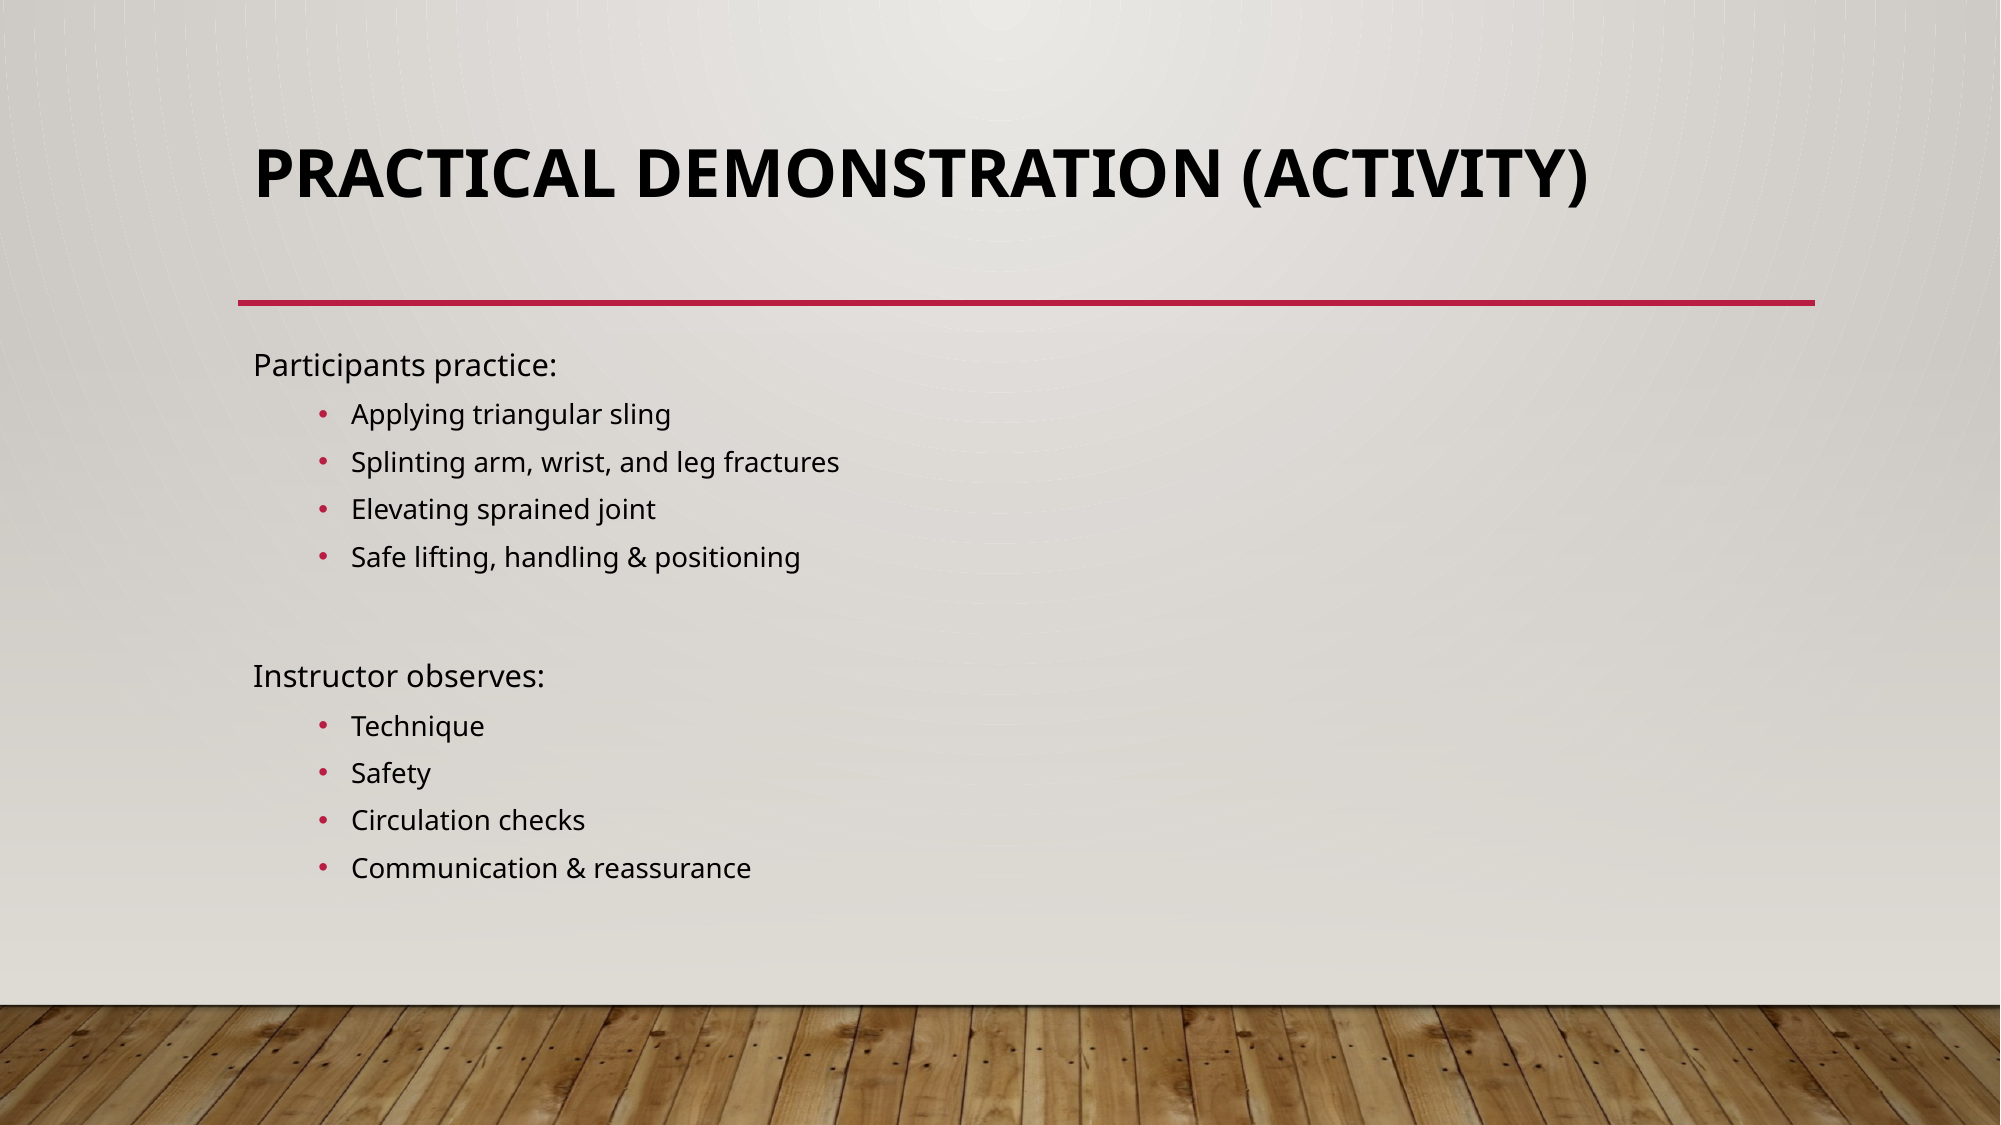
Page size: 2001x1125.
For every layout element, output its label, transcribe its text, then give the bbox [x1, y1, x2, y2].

picture [0, 1005, 2000, 1125]
list Participants practice: Applying triangular sling Splinting arm, wrist, and leg fractures Elevating sprained joint Safe lifting, handling & positioning Instructor observes: Technique Safety Circulation checks Communication & reassurance [238, 330, 1814, 897]
title Practical Demonstration (Activity) [238, 131, 1814, 305]
